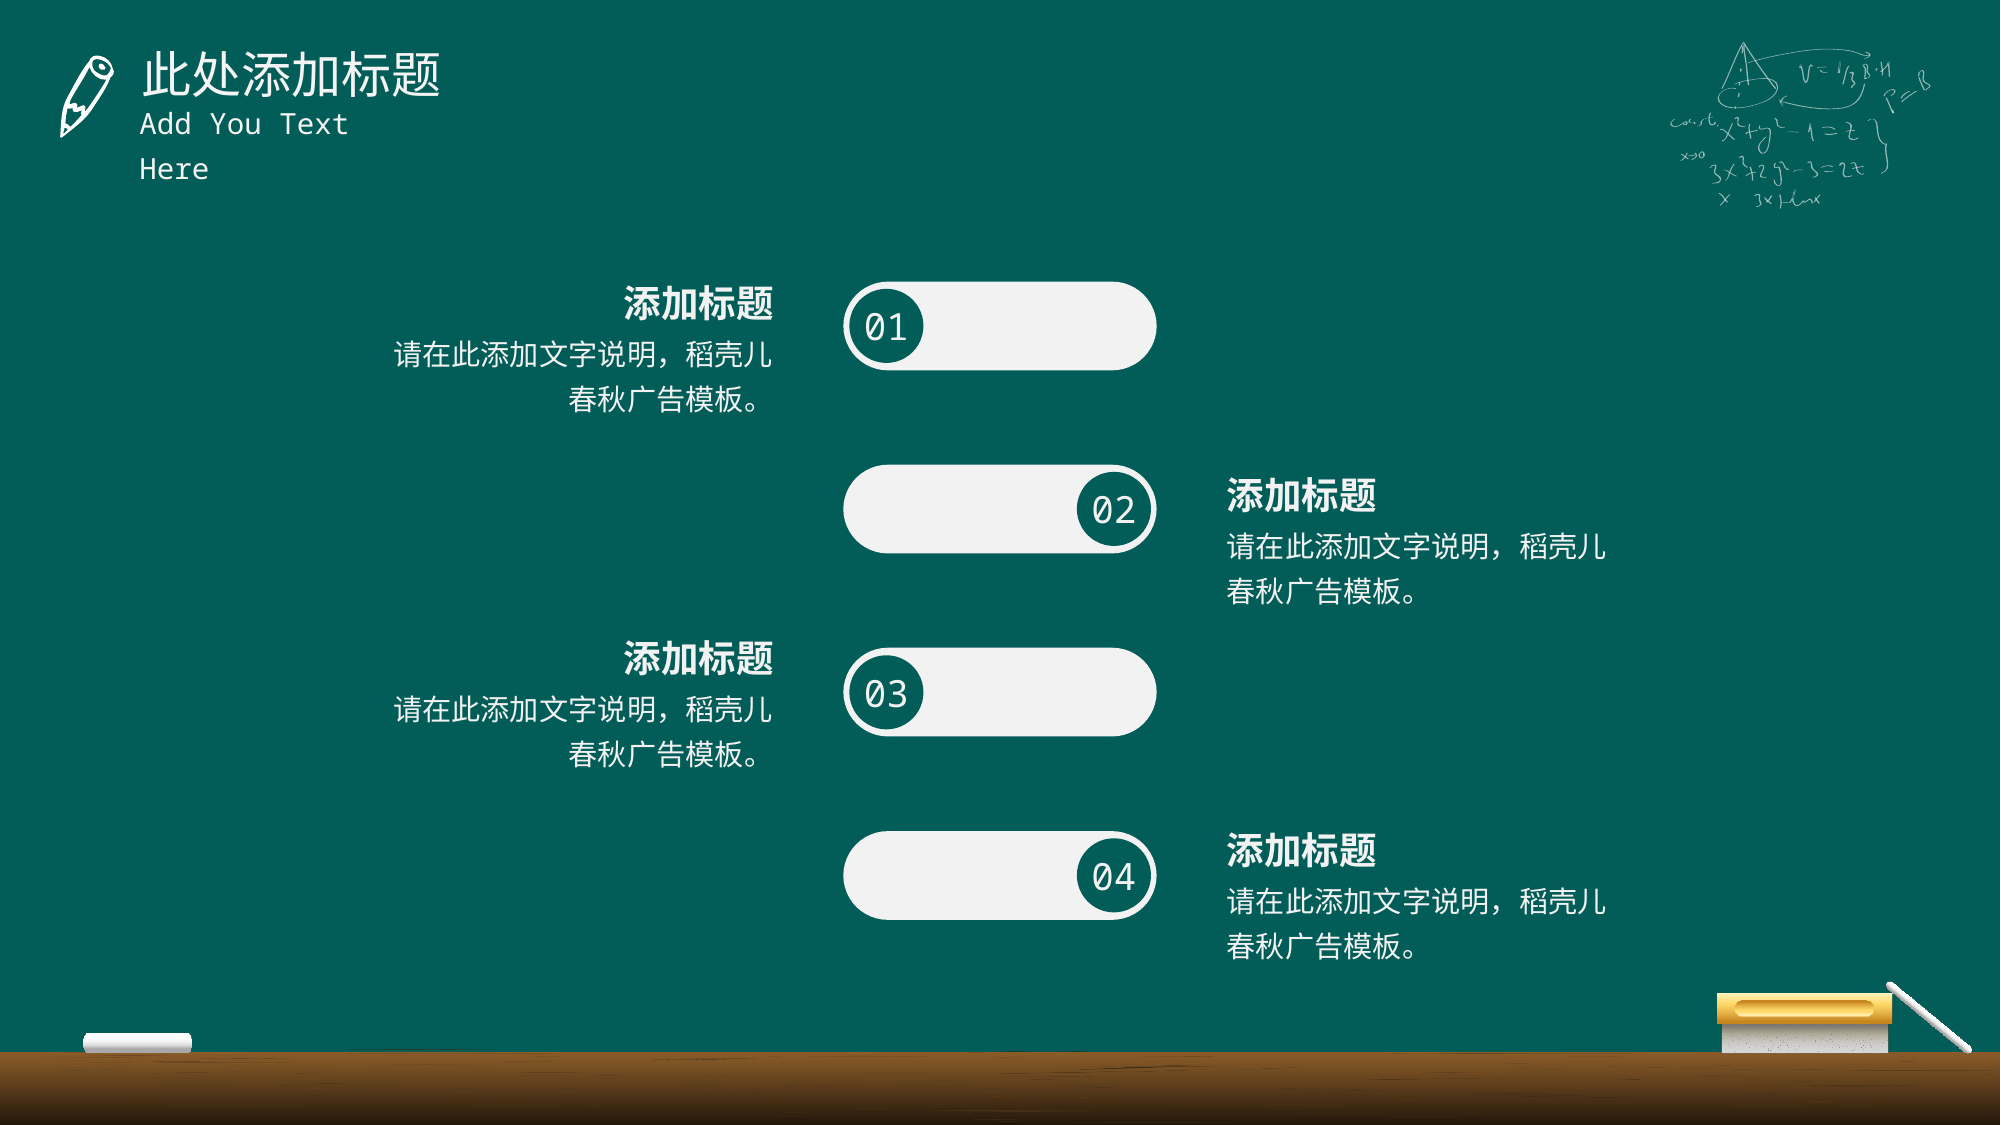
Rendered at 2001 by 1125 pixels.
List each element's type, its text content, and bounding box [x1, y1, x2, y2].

text_box 此处添加标题 [126, 35, 457, 111]
text_box 请在此添加文字说明，稻壳儿春秋广告模板。 [1211, 510, 1646, 616]
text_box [45, 61, 122, 127]
text_box 03 [848, 654, 925, 731]
text_box [842, 463, 1158, 555]
text_box 添加标题 [1211, 464, 1463, 510]
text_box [1667, 41, 1934, 209]
text_box 添加标题 [1211, 820, 1463, 865]
text_box 请在此添加文字说明，稻壳儿春秋广告模板。 [354, 317, 789, 424]
text_box 添加标题 [537, 627, 789, 673]
text_box 02 [1075, 470, 1153, 548]
text_box 请在此添加文字说明，稻壳儿春秋广告模板。 [354, 673, 789, 779]
text_box [842, 830, 1158, 921]
text_box 添加标题 [537, 272, 789, 317]
picture [0, 938, 2000, 1125]
text_box [842, 280, 1158, 372]
text_box Add You Text Here [124, 87, 430, 194]
text_box 01 [848, 287, 925, 364]
text_box 请在此添加文字说明，稻壳儿春秋广告模板。 [1211, 865, 1646, 972]
text_box 04 [1075, 837, 1153, 914]
text_box [842, 646, 1158, 738]
